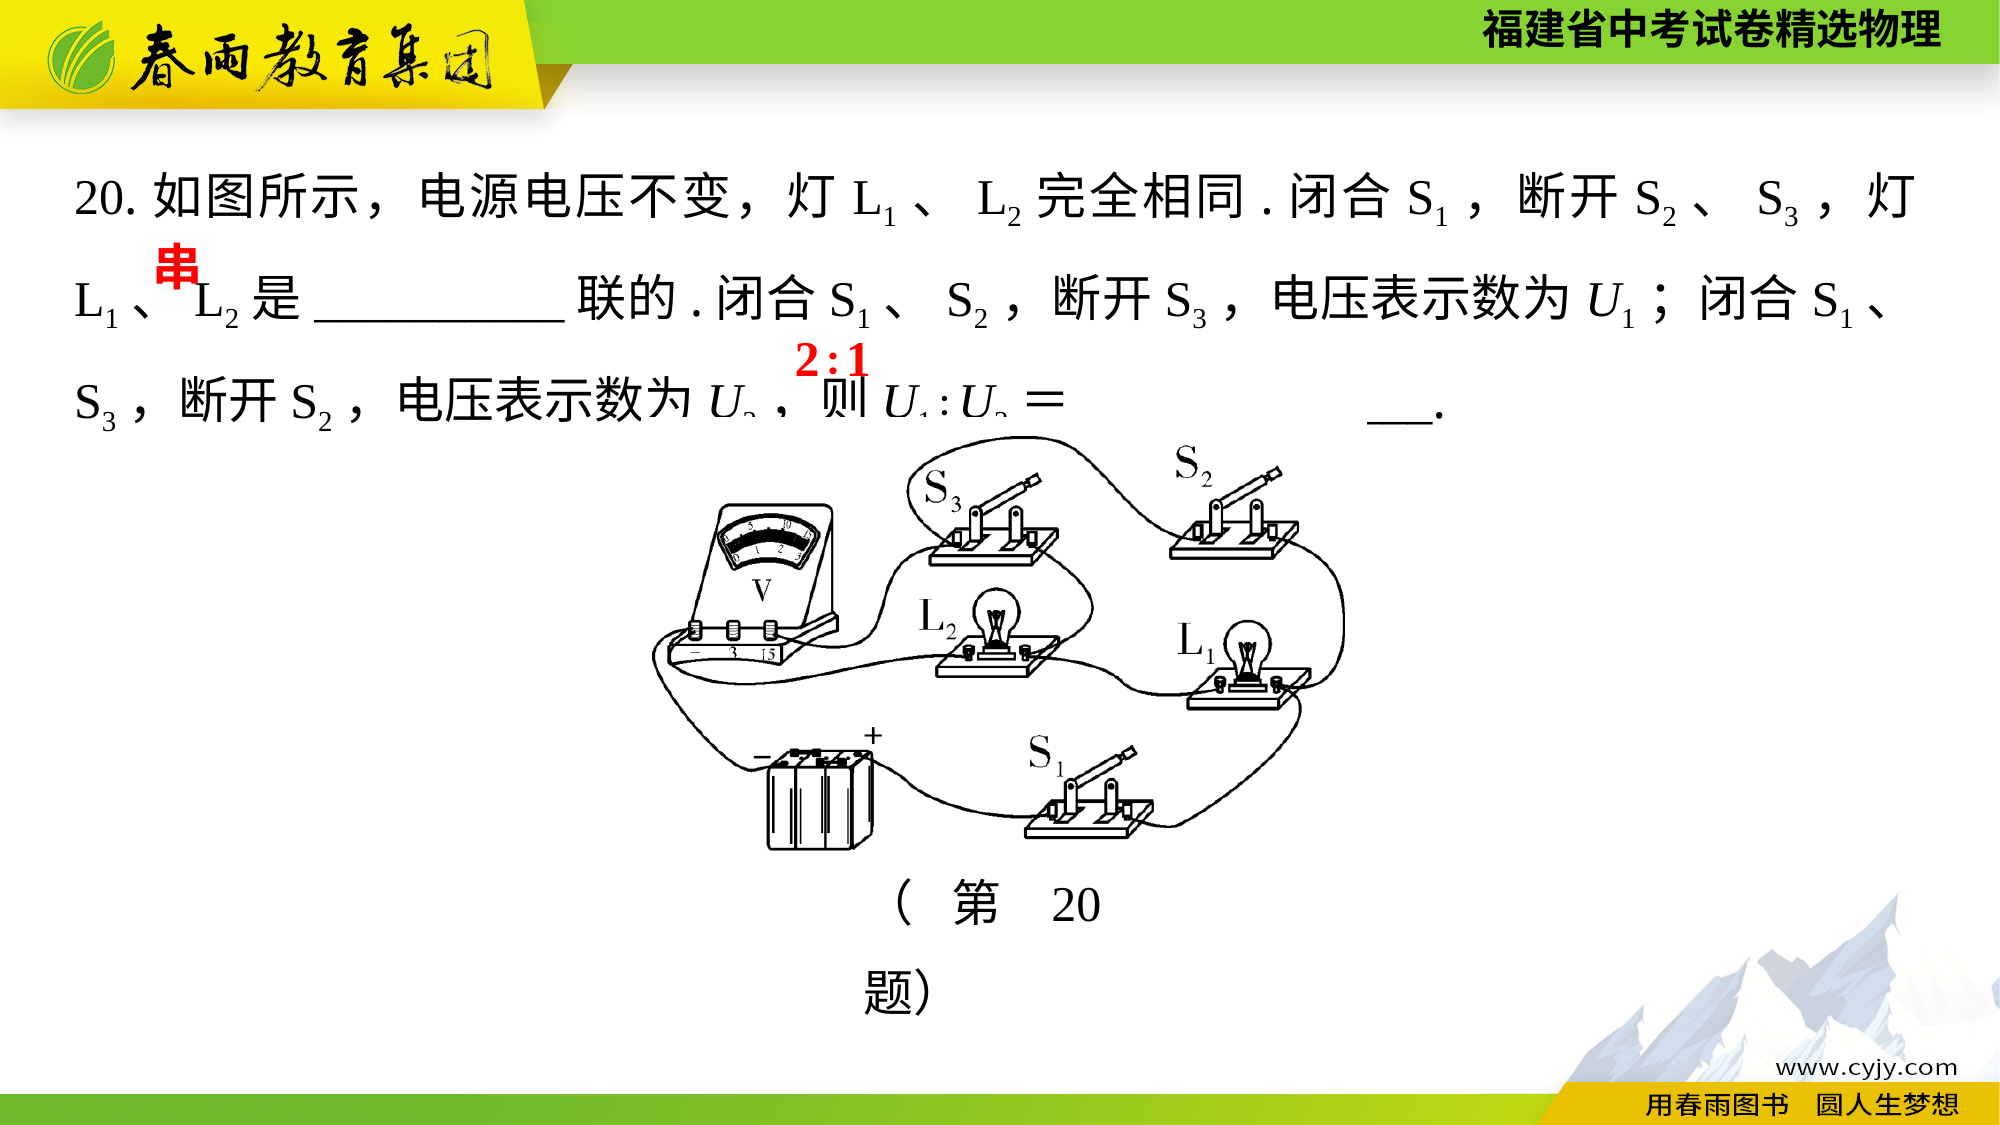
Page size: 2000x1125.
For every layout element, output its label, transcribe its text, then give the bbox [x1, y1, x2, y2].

picture [0, 0, 2000, 1125]
text_box 串 [138, 228, 218, 304]
list 20.如图所示，电源电压不变，灯L1、L2完全相同.闭合S1，断开S2、S3，灯L1、L2是__________联的.闭合S1、S2，断开S3，电压表示数为U1；闭合S1、S3，断开S2，电压表示数为U2，则U1∶U2＝______________. [59, 122, 1944, 411]
text_box 2∶1 [717, 318, 948, 394]
text_box （第20题） [848, 866, 1129, 939]
